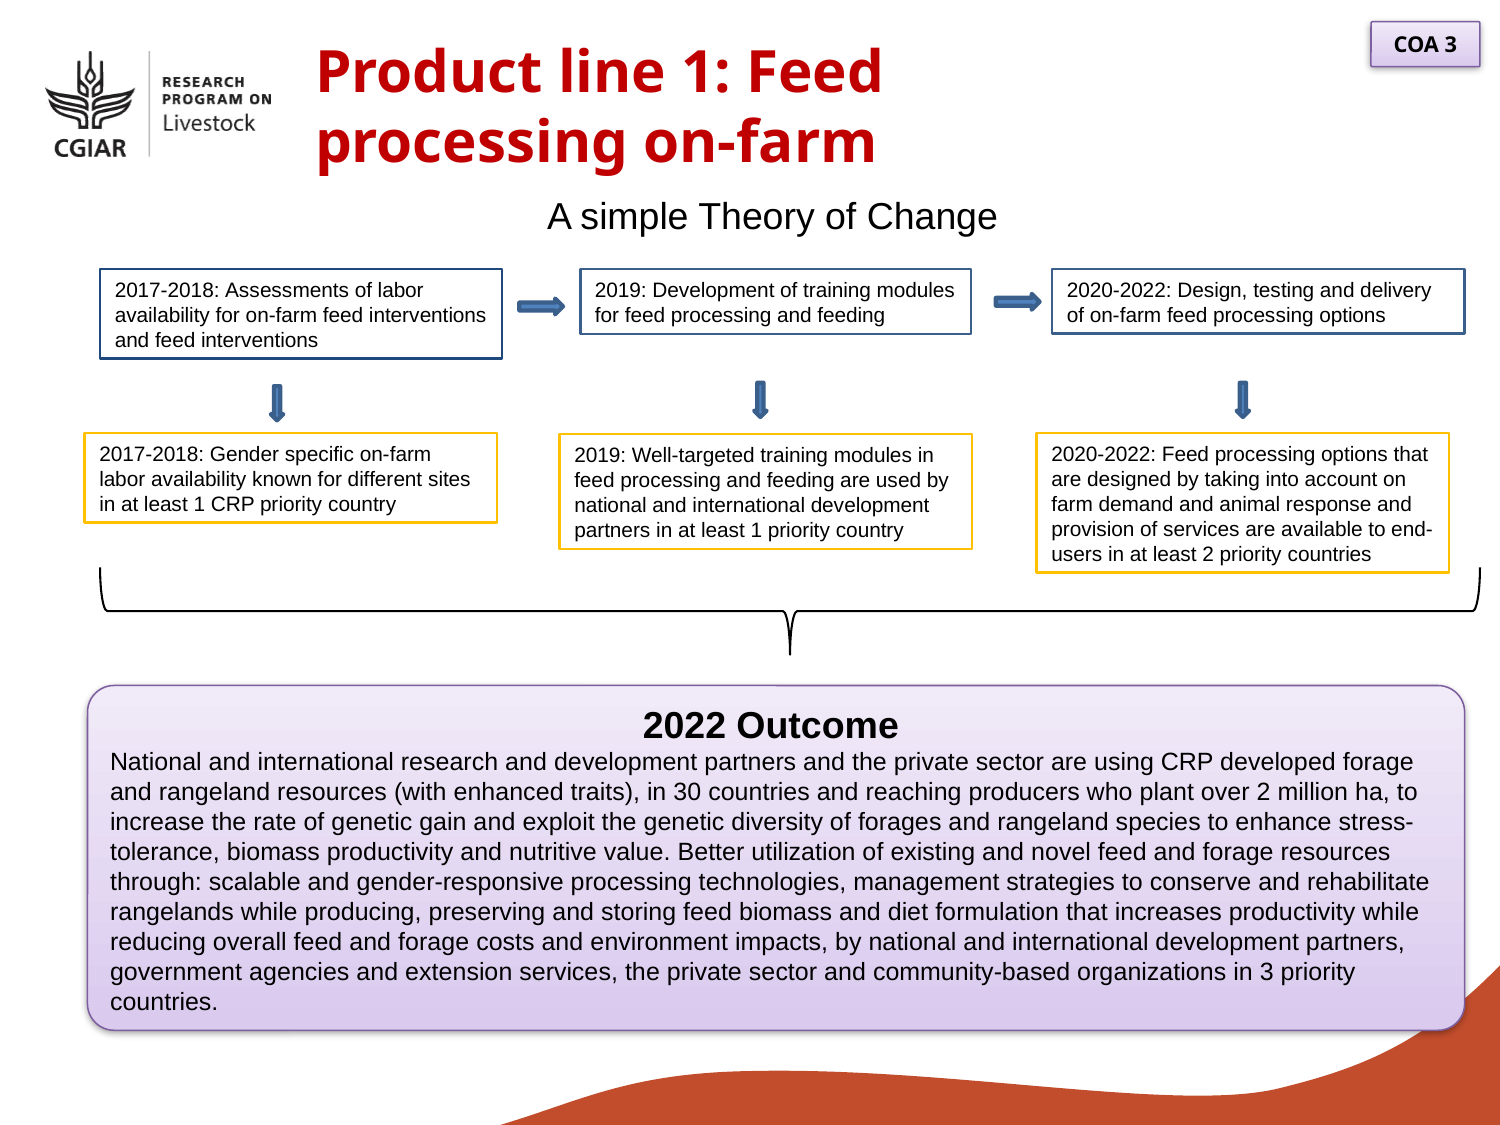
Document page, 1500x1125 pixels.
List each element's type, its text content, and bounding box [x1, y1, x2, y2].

text_box 2017-2018: Assessments of labor availability for on-farm feed interventions and feed interventions [99, 268, 503, 359]
text_box COA 3 [1370, 20, 1481, 68]
text_box [517, 296, 566, 317]
text_box 2022 Outcome National and international research and development partners and the private sector are using CRP developed forage and rangeland resources (with enhanced traits), in 30 countries and reaching producers who plant over 2 million ha, to increase the rate of genetic gain and exploit the genetic diversity of forages and rangeland species to enhance stress-tolerance, biomass productivity and nutritive value. Better utilization of existing and novel feed and forage resources through: scalable and gender-responsive processing technologies, management strategies to conserve and rehabilitate rangelands while producing, preserving and storing feed biomass and diet formulation that increases productivity while reducing overall feed and forage costs and environment impacts, by national and international development partners, government agencies and extension services, the private sector and community-based organizations in 3 priority countries. [86, 684, 1466, 1032]
text_box 2020-2022: Feed processing options that are designed by taking into account on farm demand and animal response and provision of services are available to end-users in at least 2 priority countries [1036, 432, 1450, 567]
text_box [1234, 380, 1252, 420]
text_box 2019: Development of training modules for feed processing and feeding [580, 269, 971, 334]
text_box [752, 380, 769, 420]
text_box [99, 567, 1481, 656]
text_box [993, 291, 1042, 312]
text_box 2017-2018: Gender specific on-farm labor availability known for different sites in at least 1 CRP priority country [84, 432, 498, 523]
text_box A simple Theory of Change [450, 184, 1095, 239]
text_box 2020-2022: Design, testing and delivery of on-farm feed processing options [1052, 268, 1465, 334]
picture [45, 51, 271, 157]
list Product line 1: Feed processing on-farm [300, 33, 900, 175]
text_box [268, 384, 286, 423]
text_box 2019: Well-targeted training modules in feed processing and feeding are used by national and international development partners in at least 1 priority country [559, 434, 973, 549]
